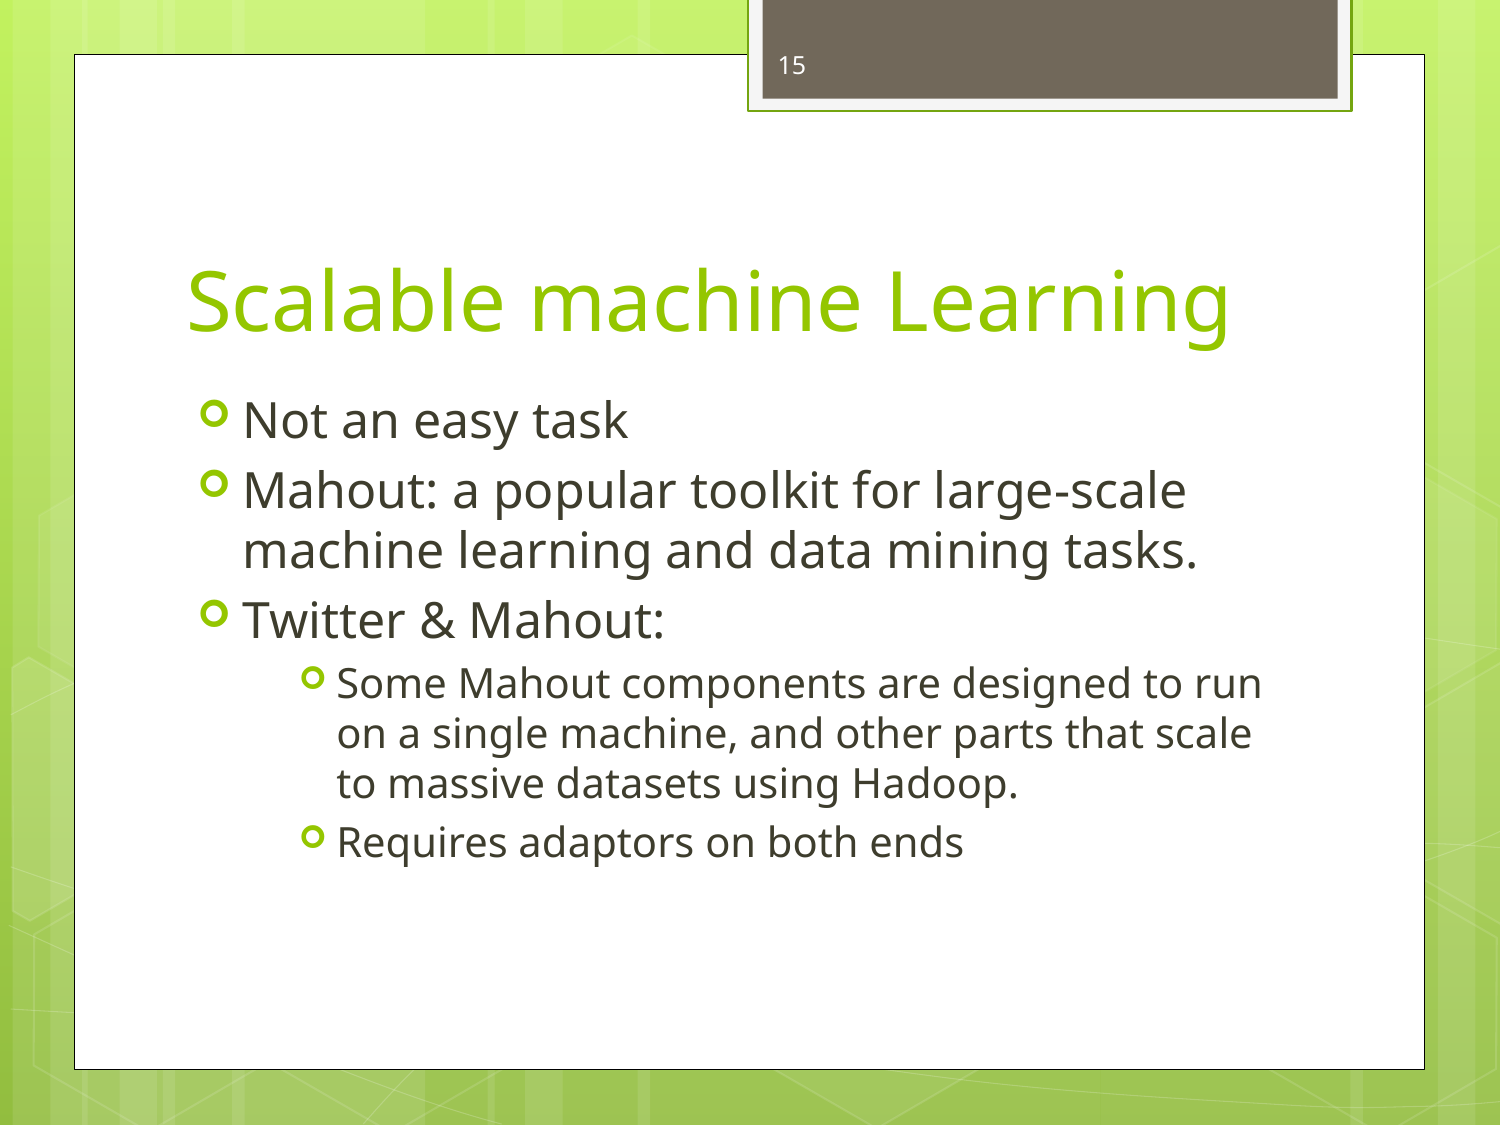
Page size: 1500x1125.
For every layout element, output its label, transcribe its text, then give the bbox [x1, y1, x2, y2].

list Not an easy task Mahout: a popular toolkit for large-scale machine learning and data mining tasks. Twitter & Mahout: Some Mahout components are designed to run on a single machine, and other parts that scale to massive datasets using Hadoop. Requires adaptors on both ends [171, 381, 1283, 957]
title Scalable machine Learning [171, 168, 1324, 357]
slide_number 15 [762, 36, 982, 97]
